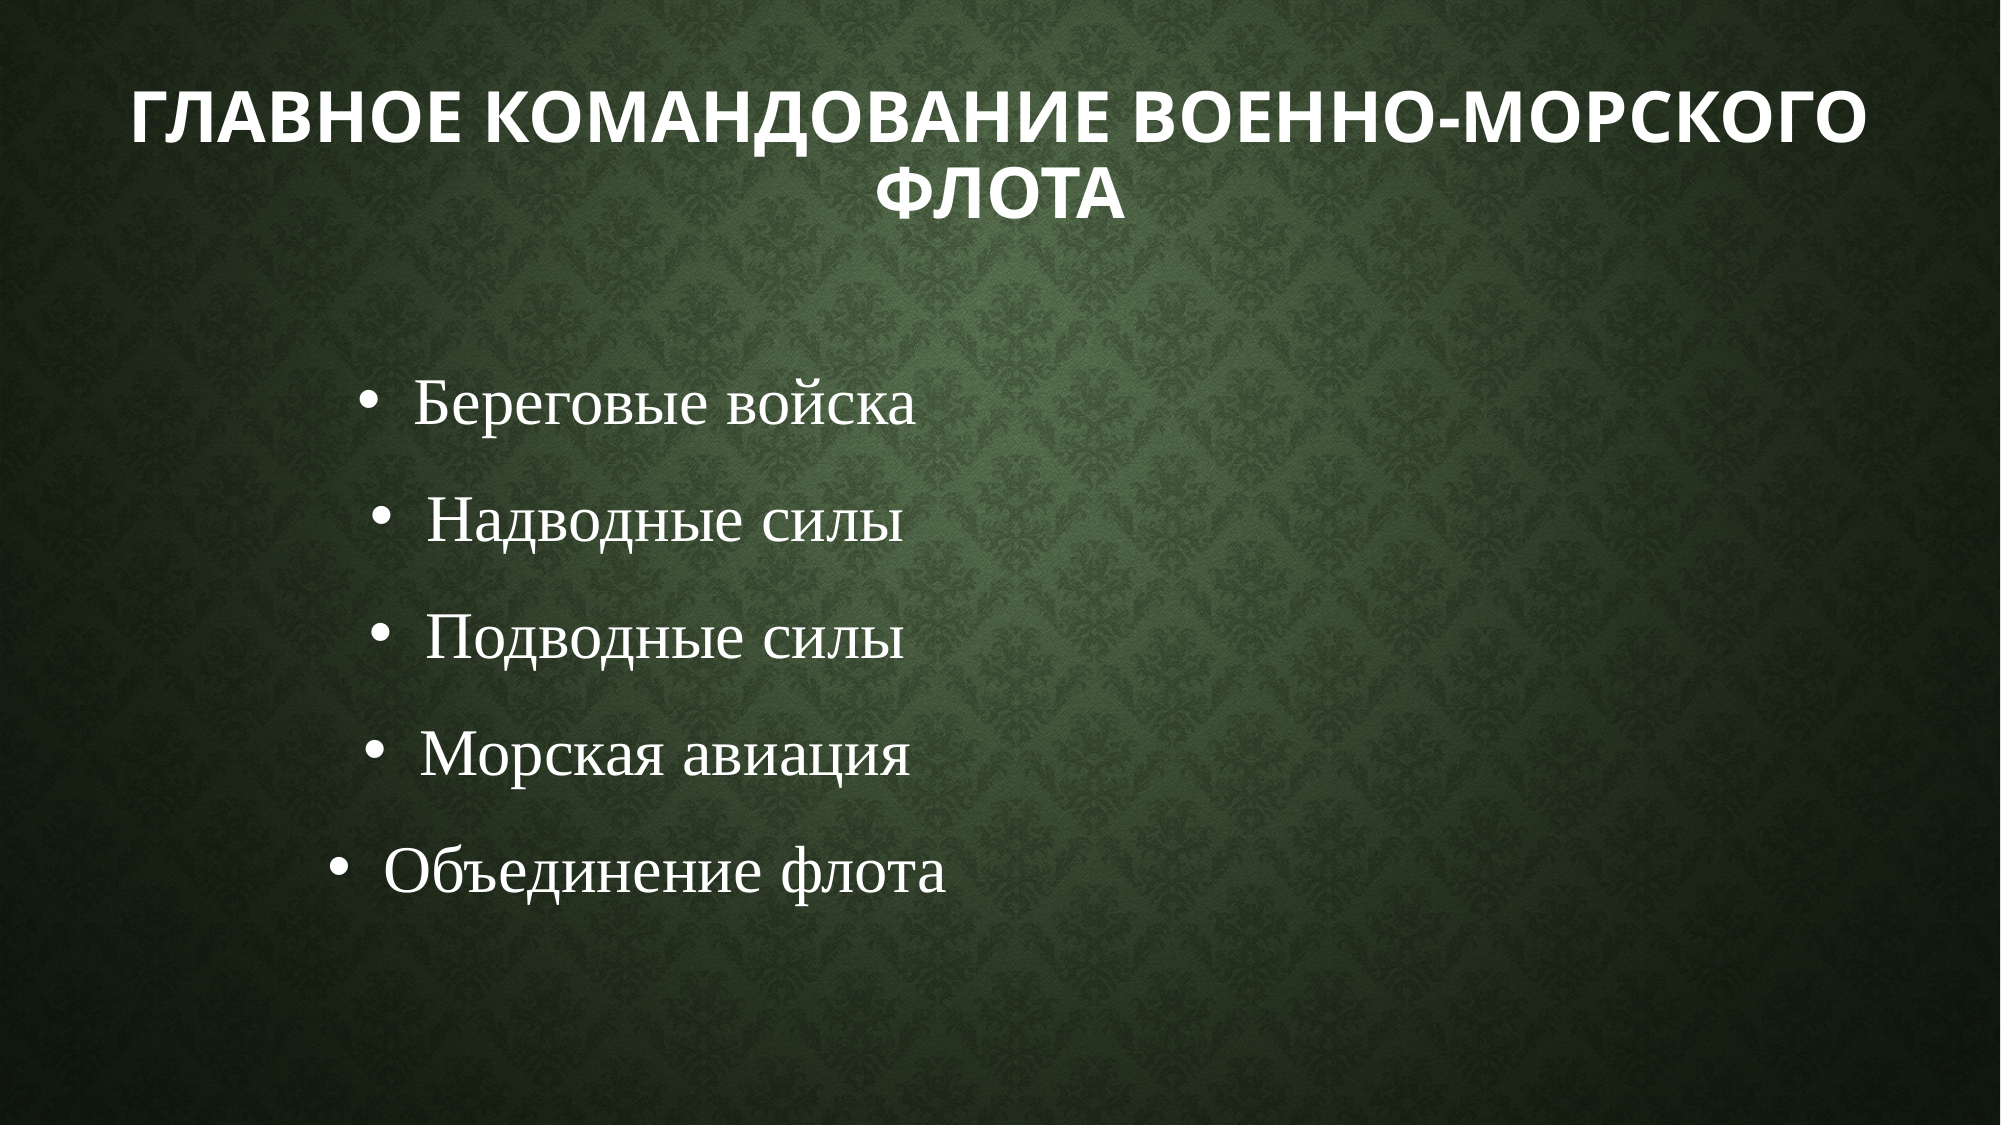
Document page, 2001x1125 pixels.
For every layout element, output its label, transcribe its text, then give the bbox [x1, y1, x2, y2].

title Главное командование Военно-Морского Флота [30, 29, 1970, 242]
list Береговые войска Надводные силы Подводные силы Морская авиация Объединение флота [0, 334, 1275, 1070]
